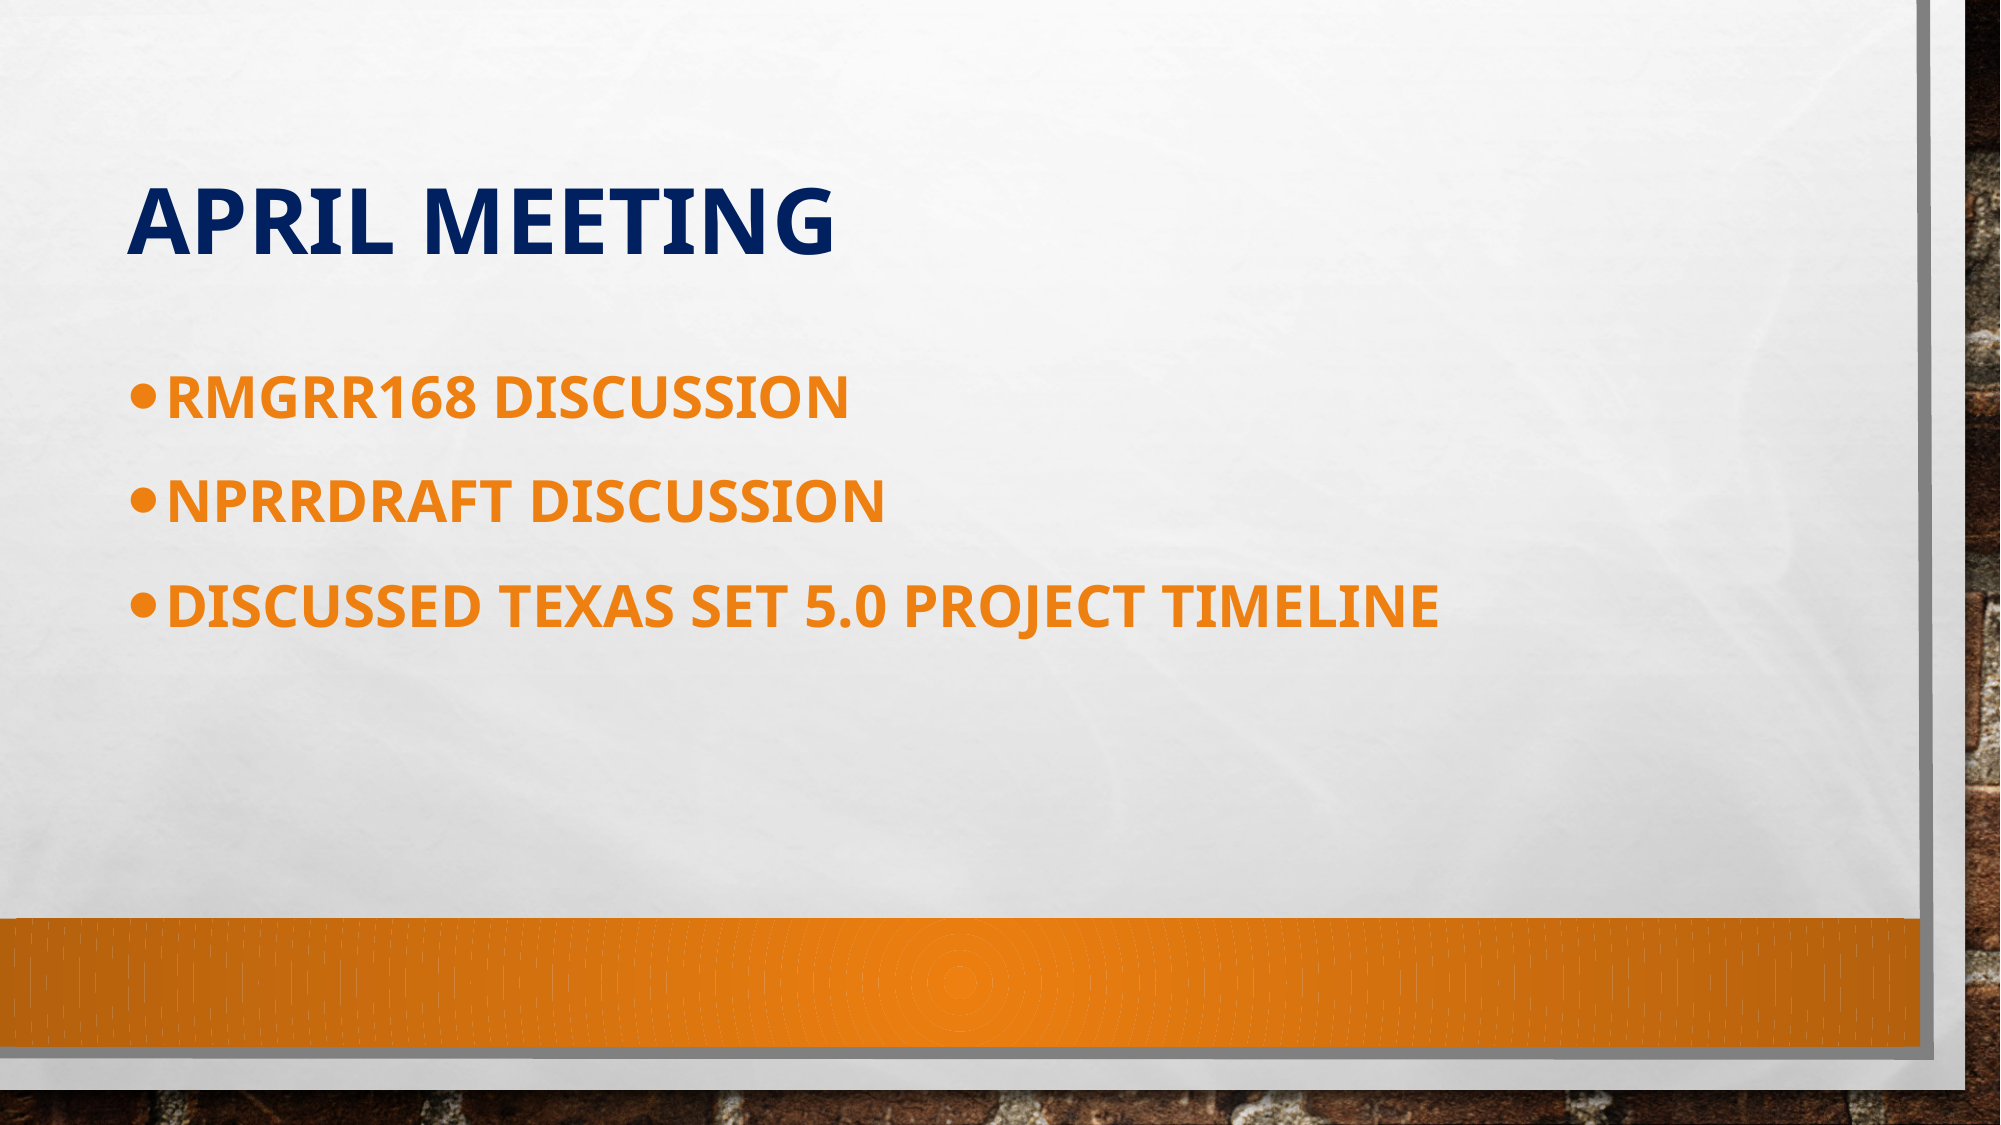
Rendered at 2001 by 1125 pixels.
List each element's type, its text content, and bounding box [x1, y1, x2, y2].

list RMGRR168 DISCUSSION NPRRDRAFT Discussion Discussed TEXAS SET 5.0 Project TIMELINE [112, 338, 1818, 882]
title APRIL MEETING [112, 112, 1818, 302]
picture [0, 0, 2000, 1125]
